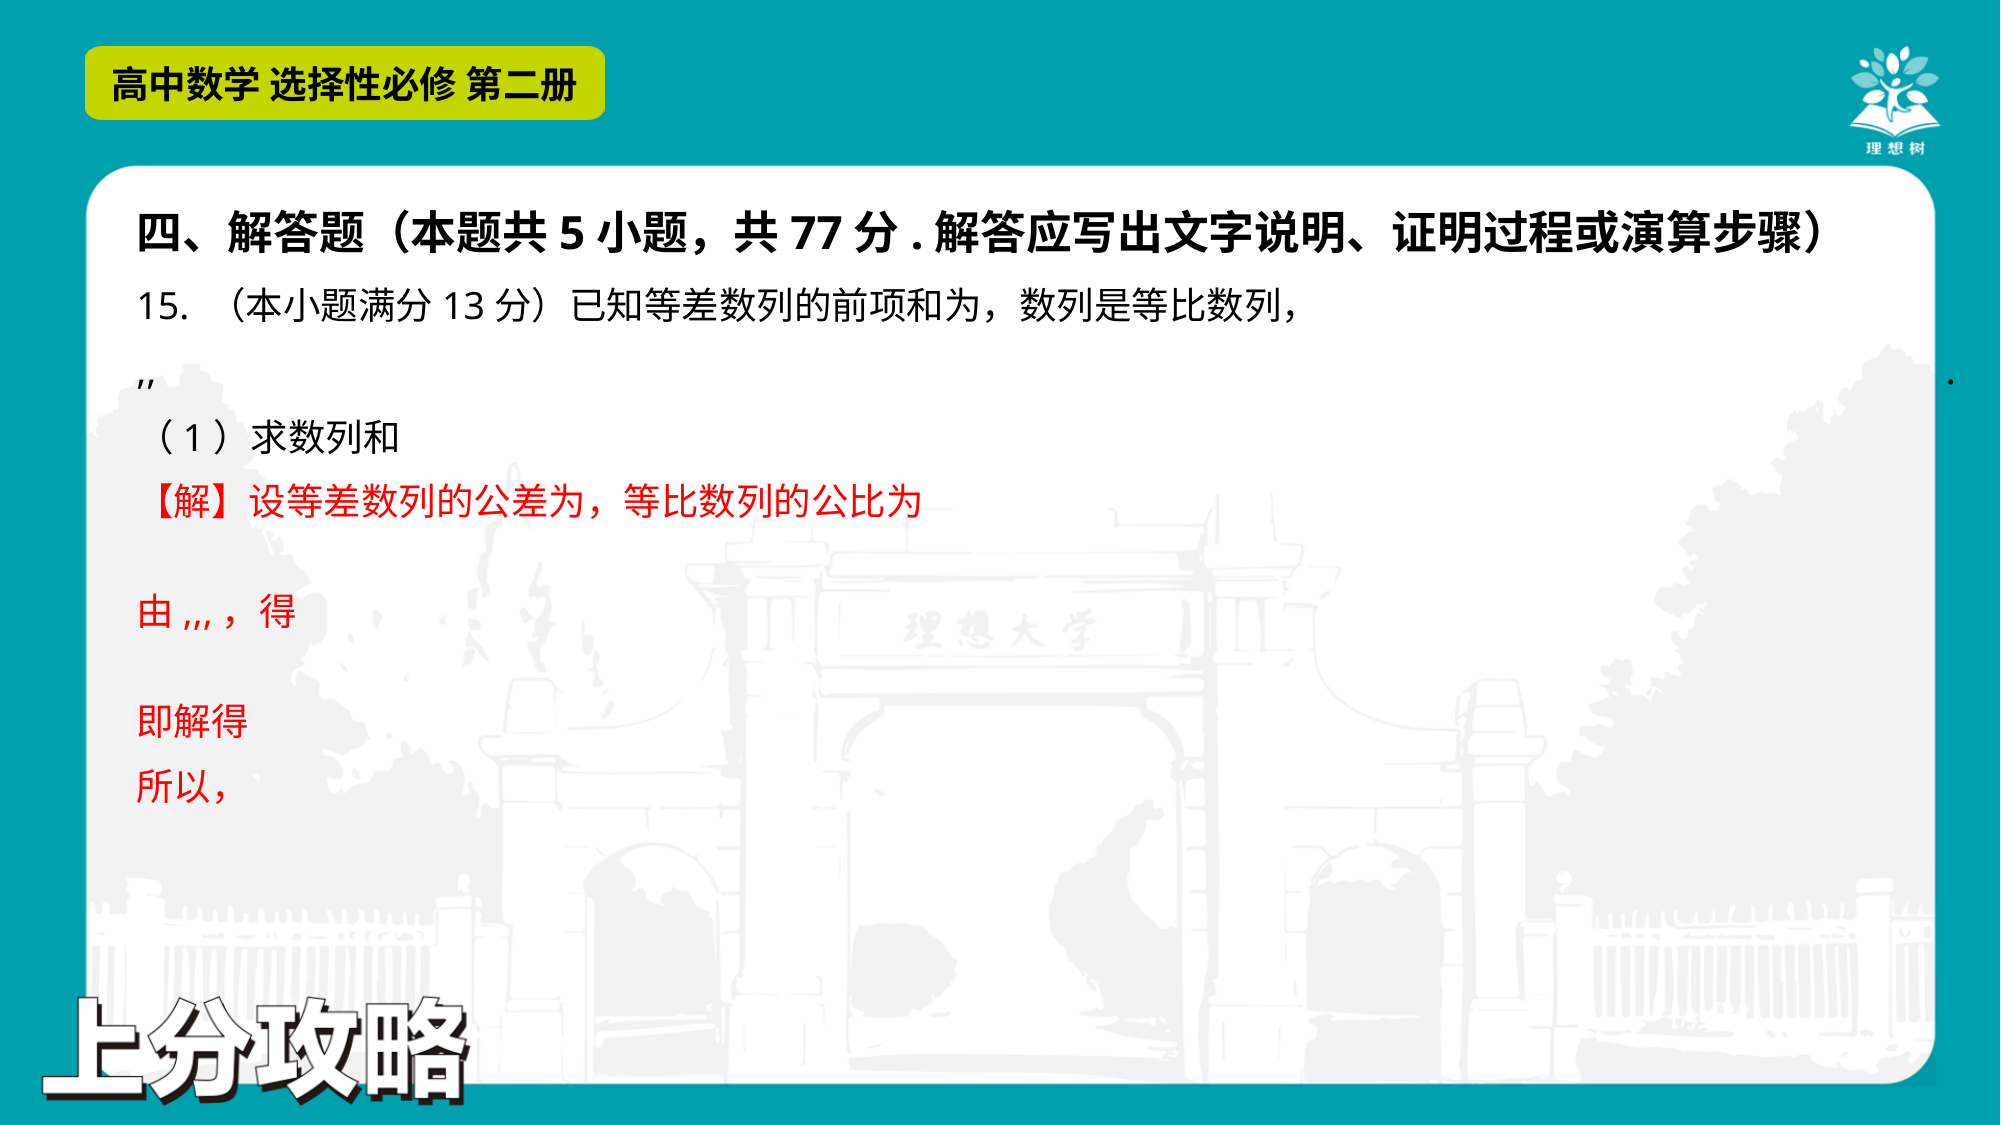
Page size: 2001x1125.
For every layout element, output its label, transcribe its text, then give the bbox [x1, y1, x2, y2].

picture [0, 0, 2000, 1125]
text_box 四、解答题（本题共5小题，共77分.解答应写出文字说明、证明过程或演算步骤） [136, 176, 1865, 317]
